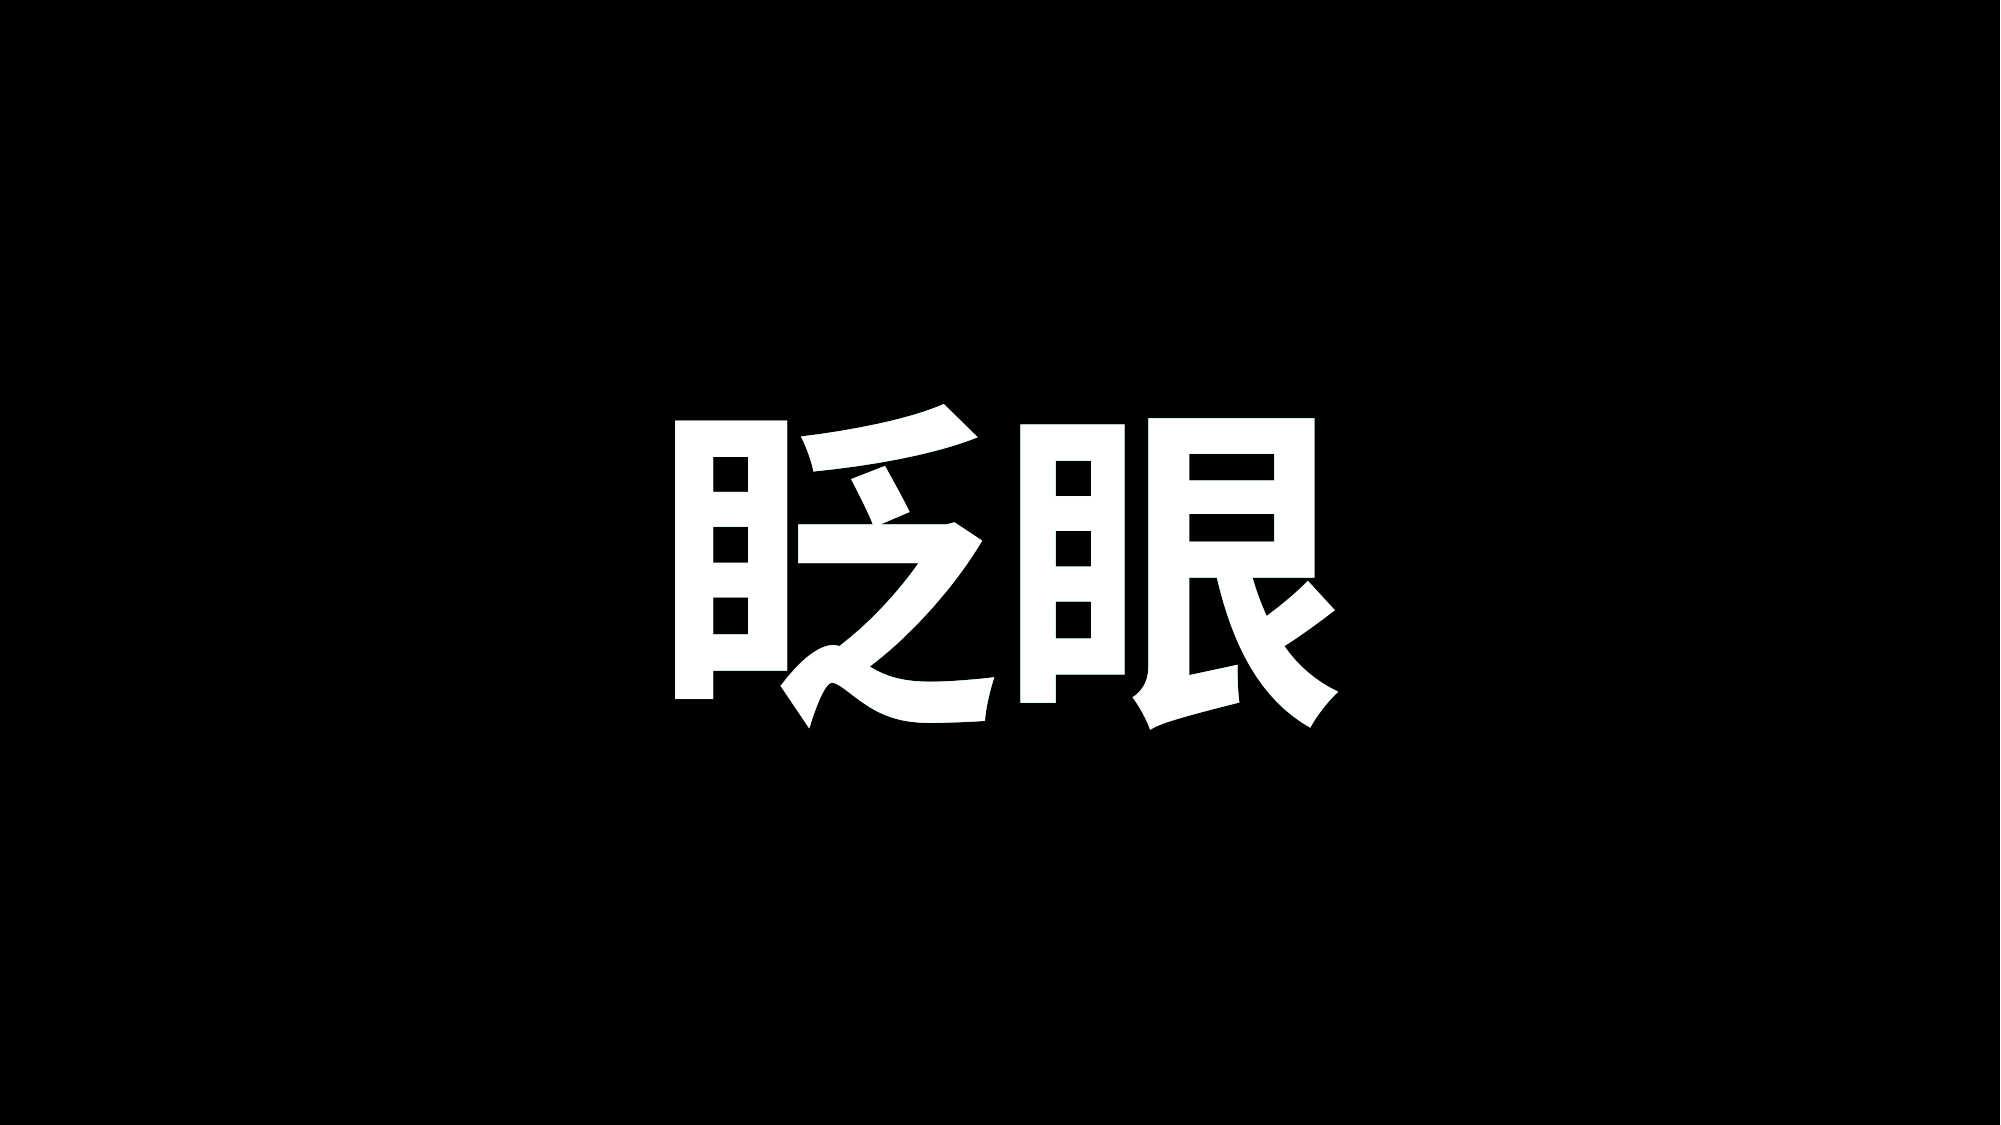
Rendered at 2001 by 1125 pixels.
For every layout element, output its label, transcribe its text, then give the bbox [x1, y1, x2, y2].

text_box 眨眼 [299, 345, 1701, 776]
